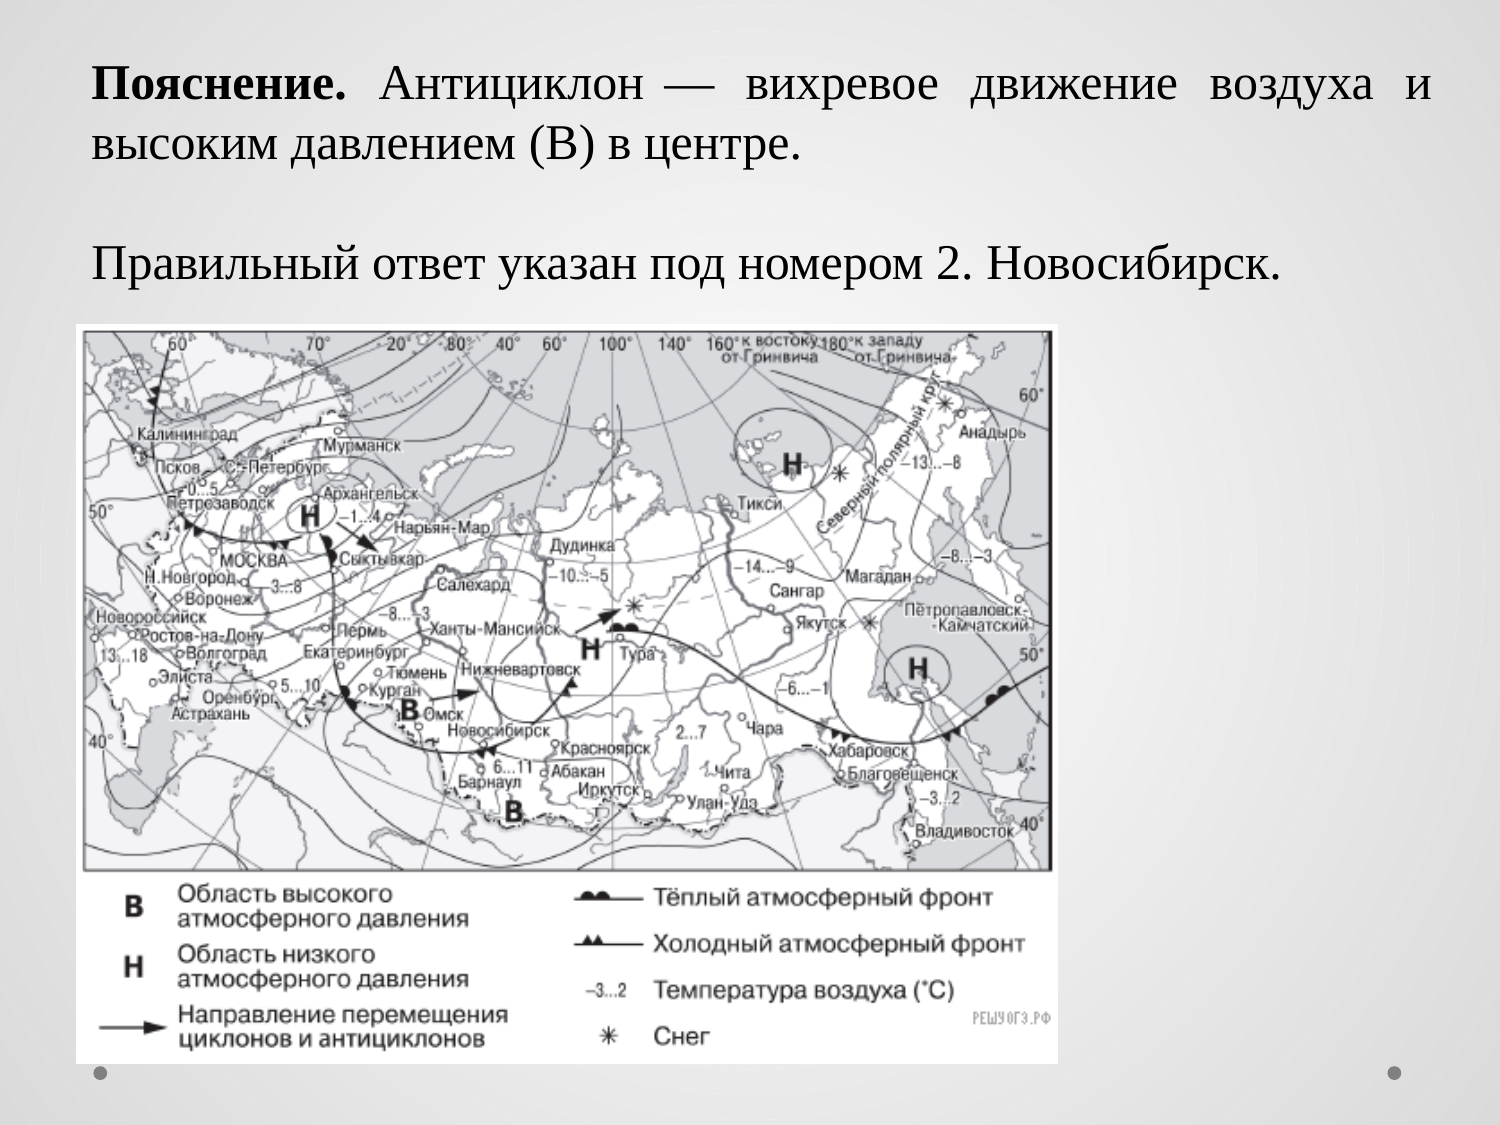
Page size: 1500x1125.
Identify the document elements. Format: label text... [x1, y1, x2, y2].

text_box Пояснение. Антициклон — вихревое движение воздуха и высоким давлением (В) в центре. Правильный ответ указан под номером 2. Новосибирск. [76, 42, 1447, 298]
picture [76, 324, 1058, 1064]
